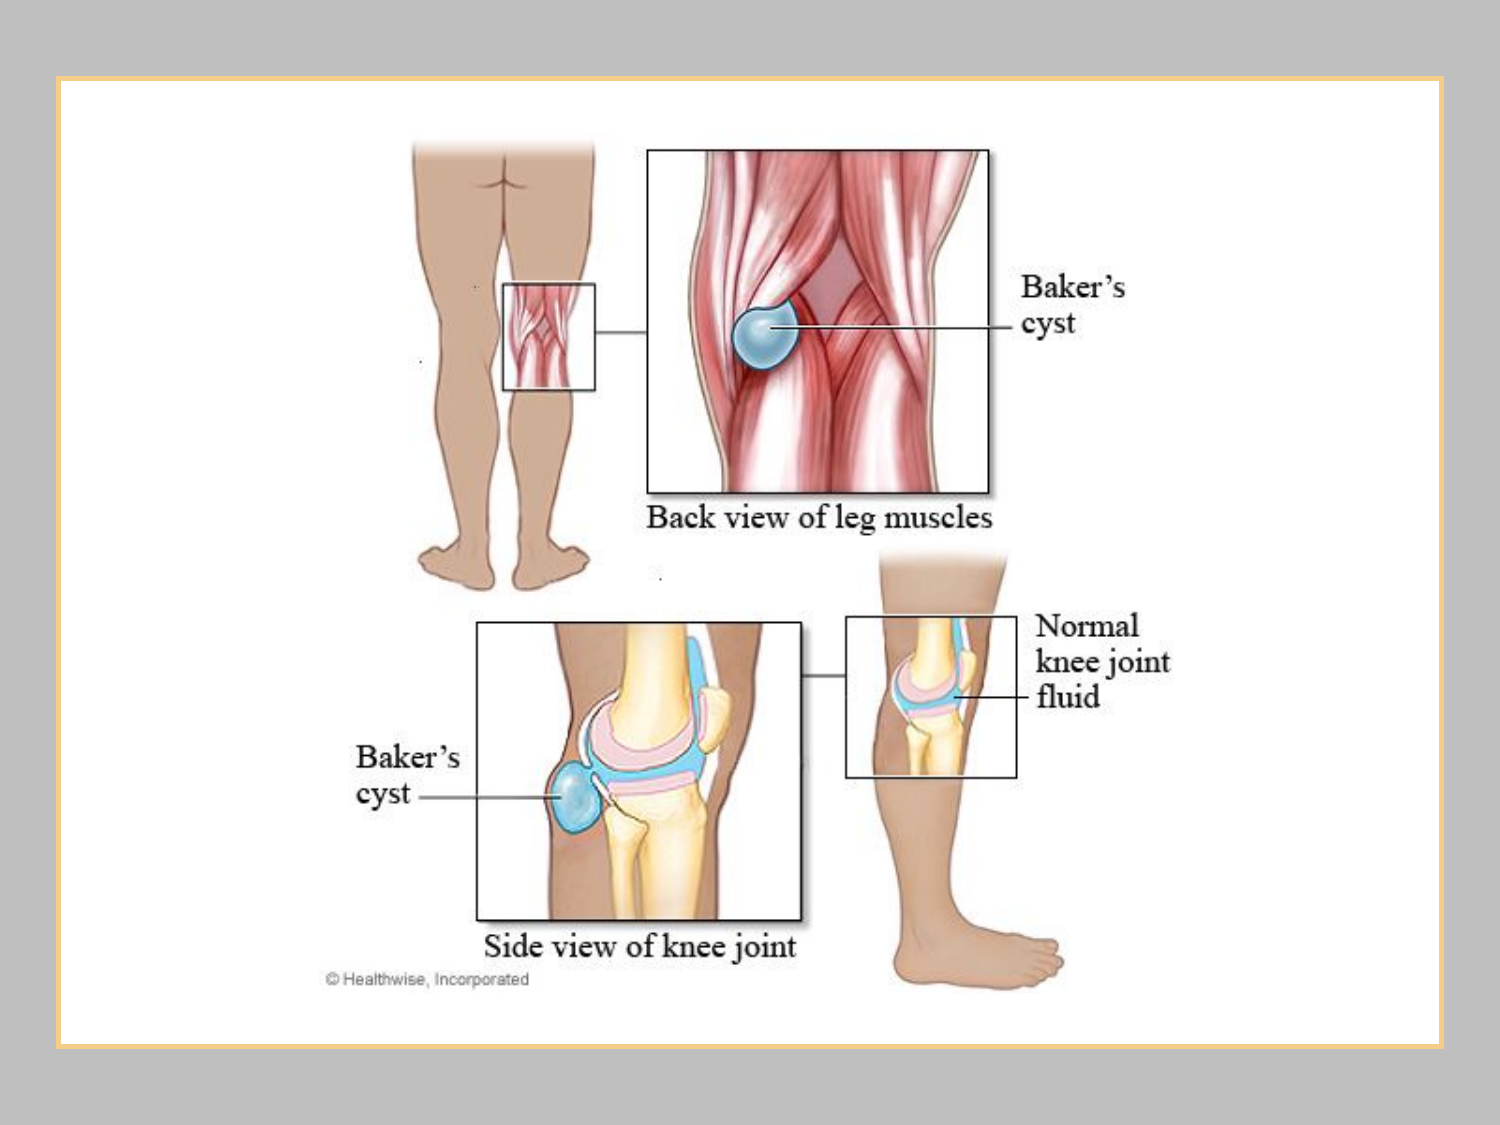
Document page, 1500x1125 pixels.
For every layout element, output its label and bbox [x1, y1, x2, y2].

picture [319, 131, 1181, 994]
text_box [58, 78, 1442, 1047]
text_box [0, 0, 1500, 1125]
